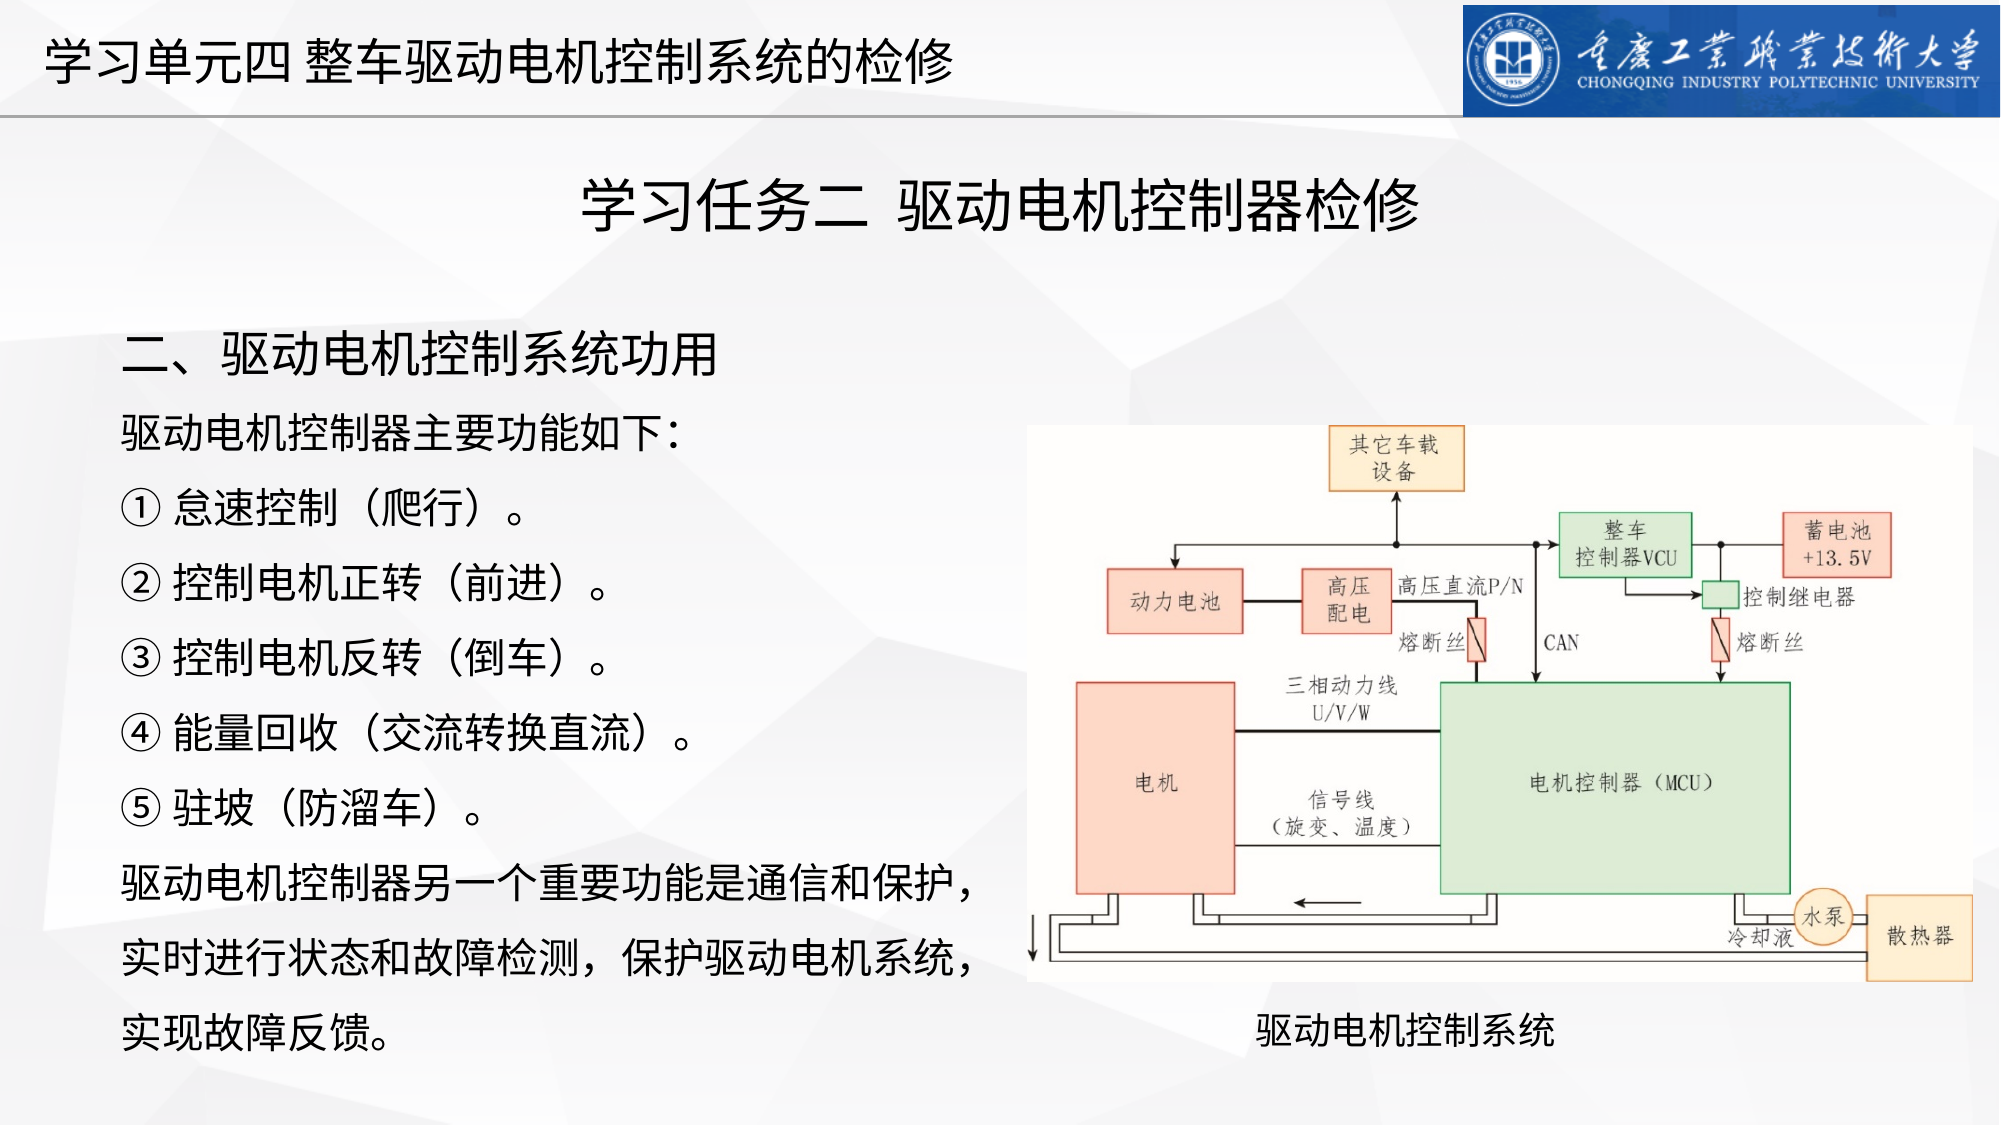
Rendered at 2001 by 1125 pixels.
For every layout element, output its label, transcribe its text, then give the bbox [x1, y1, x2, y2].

text_box 二、驱动电机控制系统功用 驱动电机控制器主要功能如下： ①怠速控制（爬行）。 ②控制电机正转（前进）。 ③控制电机反转（倒车）。 ④能量回收（交流转换直流）。 ⑤驻坡（防溜车）。 驱动电机控制器另一个重要功能是通信和保护，实时进行状态和故障检测，保护驱动电机系统，实现故障反馈。 [105, 284, 1000, 1065]
text_box 学习任务二 驱动电机控制器检修 [433, 161, 1567, 247]
text_box 驱动电机控制系统 [1241, 1000, 1660, 1060]
picture [0, 118, 1999, 1125]
picture [0, 0, 2001, 117]
